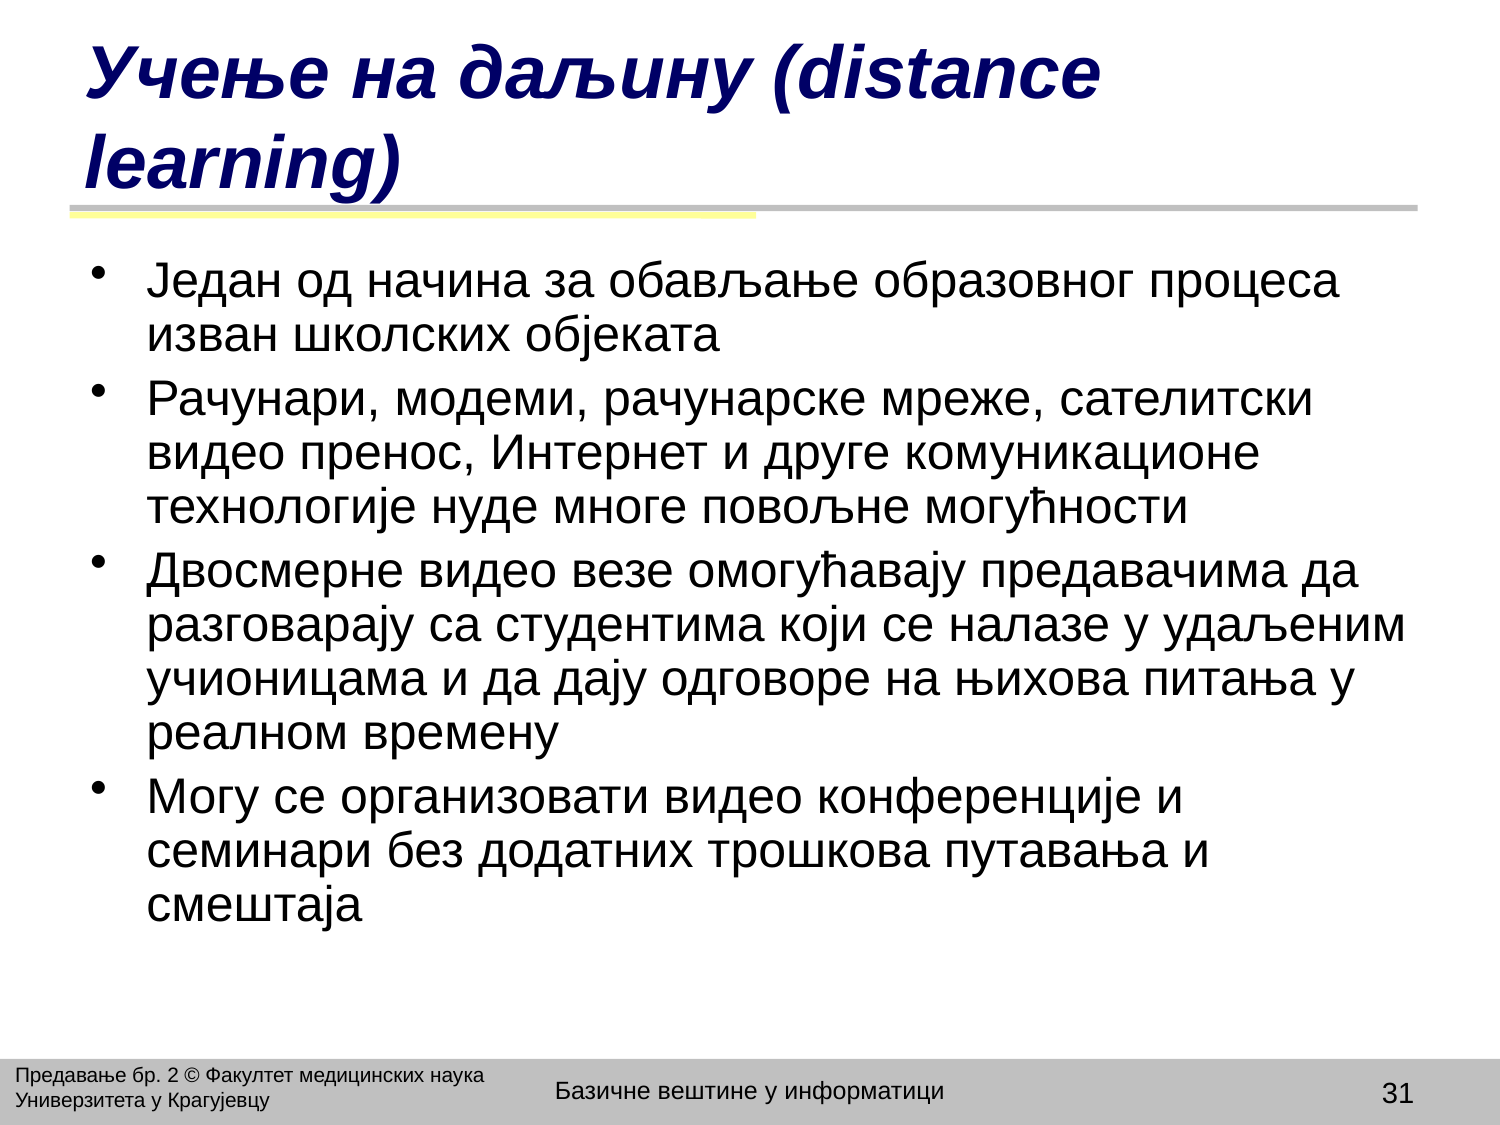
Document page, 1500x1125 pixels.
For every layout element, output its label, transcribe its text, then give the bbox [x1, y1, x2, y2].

title Учење на даљину (distance learning) [69, 19, 1426, 208]
list Један од начина за обављање образовног процеса изван школских објеката Рачунари, модеми, рачунарске мреже, сателитски видео пренос, Интернет и друге комуникационе технологије нуде многе повољне могућности Двосмерне видео везе омогућавају предавачима да разговарају са студентима који се налазе у удаљеним учионицама и да дају одговоре на њихова питања у реалном времену Могу се организовати видео конференције и семинари без додатних трошкова путавања и смештаја [74, 246, 1426, 1023]
slide_number 31 [1079, 1066, 1430, 1125]
footer Базичне вештине у информатици [512, 1066, 988, 1125]
slide_number Предавање бр. 2 © Факултет медицинских наука Универзитета у Крагујевцу [0, 1053, 607, 1108]
